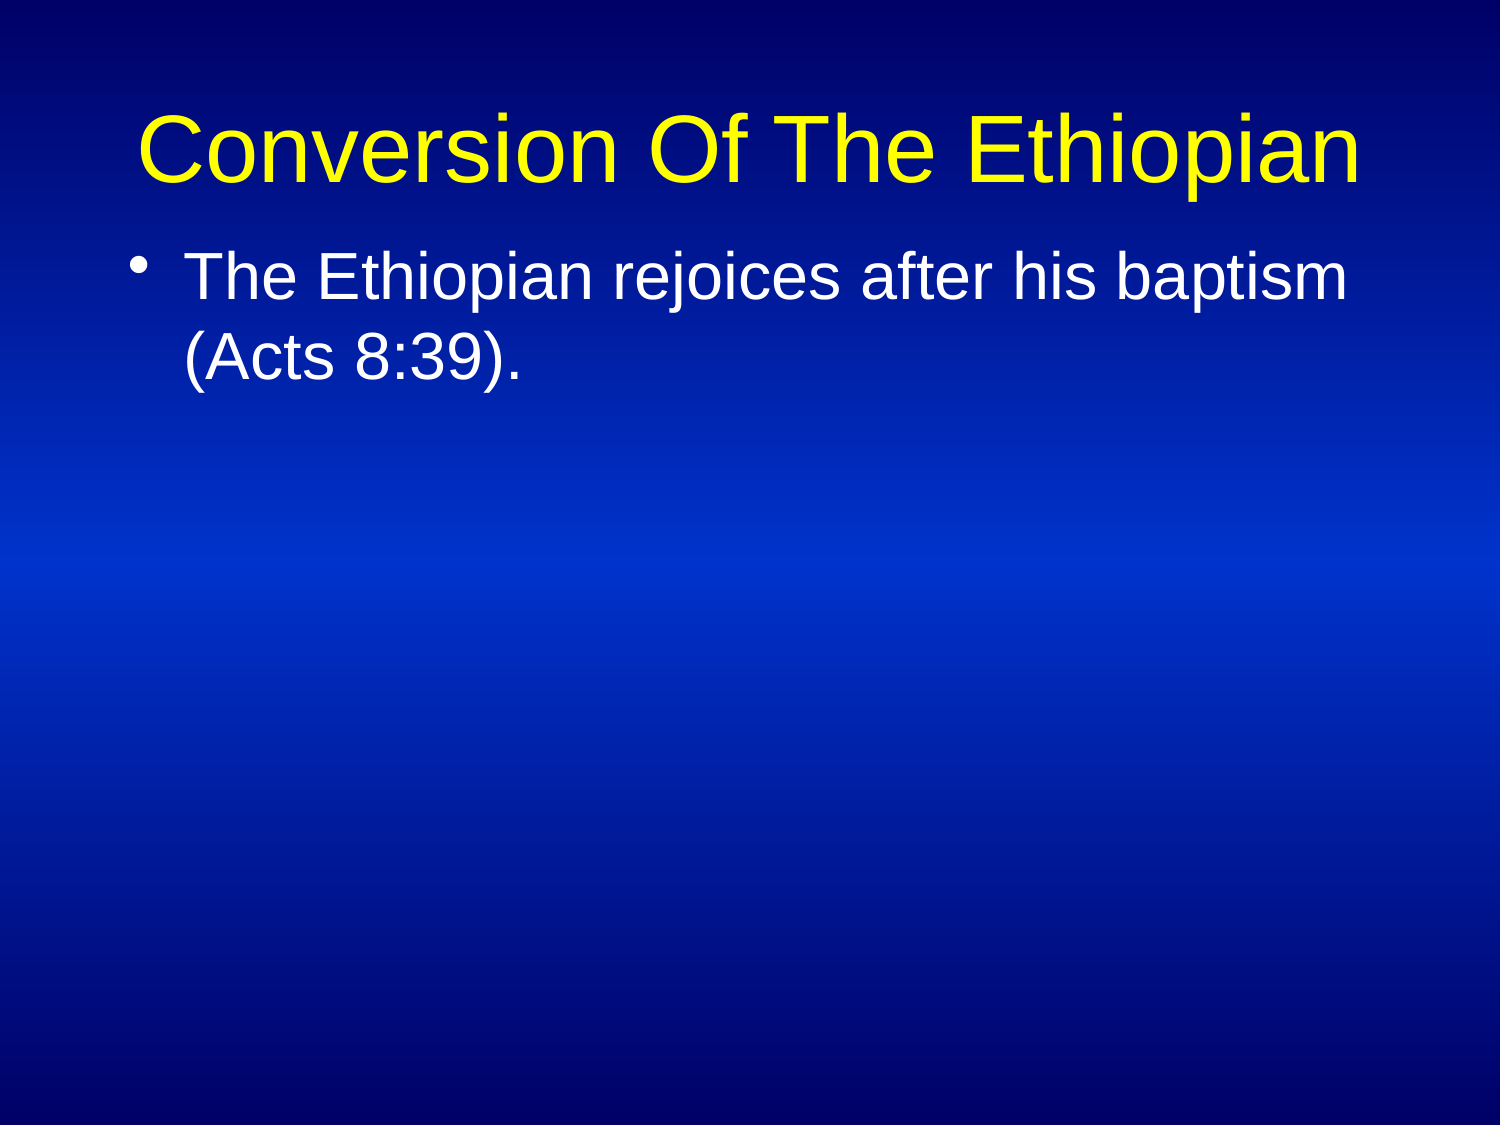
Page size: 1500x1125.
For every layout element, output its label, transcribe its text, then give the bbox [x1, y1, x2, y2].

list The Ethiopian rejoices after his baptism (Acts 8:39). [112, 224, 1463, 775]
title Conversion Of The Ethiopian [37, 50, 1463, 238]
